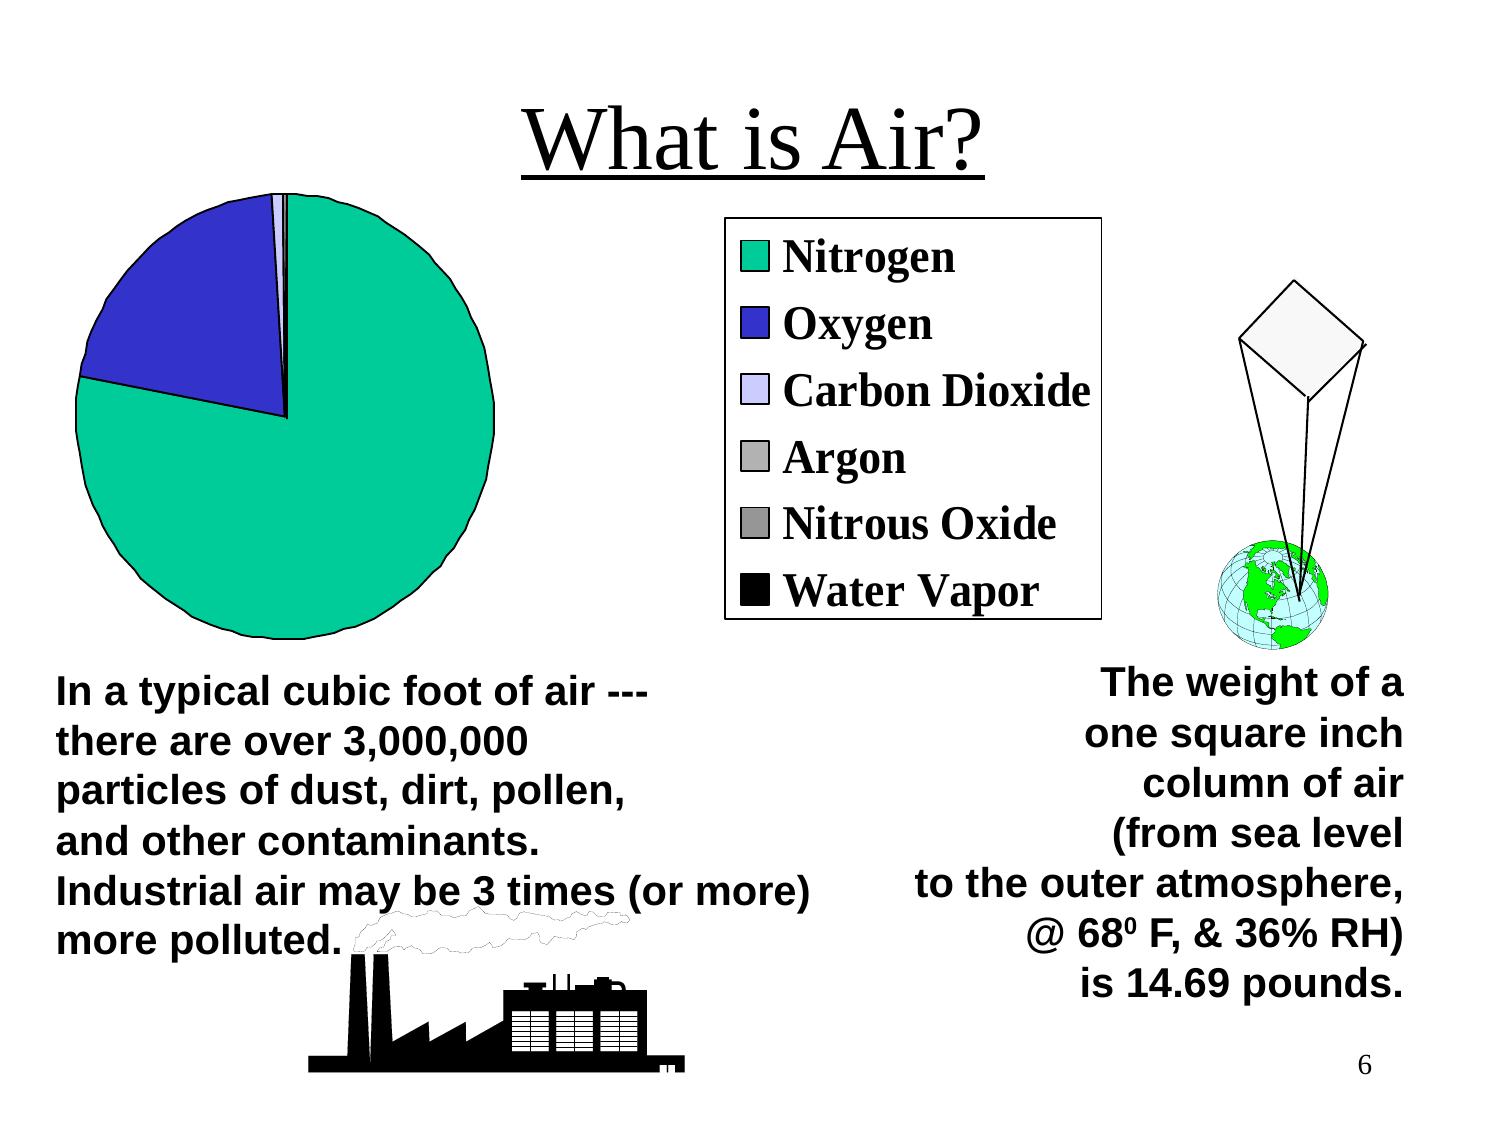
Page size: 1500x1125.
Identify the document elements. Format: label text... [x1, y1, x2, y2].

title What is Air? [115, 39, 1391, 228]
text_box The weight of a one square inch column of air (from sea level to the outer atmosphere, @ 680 F, & 36% RH) is 14.69 pounds. [899, 647, 1419, 1013]
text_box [1217, 279, 1367, 650]
slide_number 6 [1074, 1024, 1388, 1101]
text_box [289, 897, 704, 1081]
text_box In a typical cubic foot of air --- there are over 3,000,000 particles of dust, dirt, pollen, and other contaminants. Industrial air may be 3 times (or more) more polluted. [40, 714, 841, 971]
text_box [0, 133, 1121, 706]
